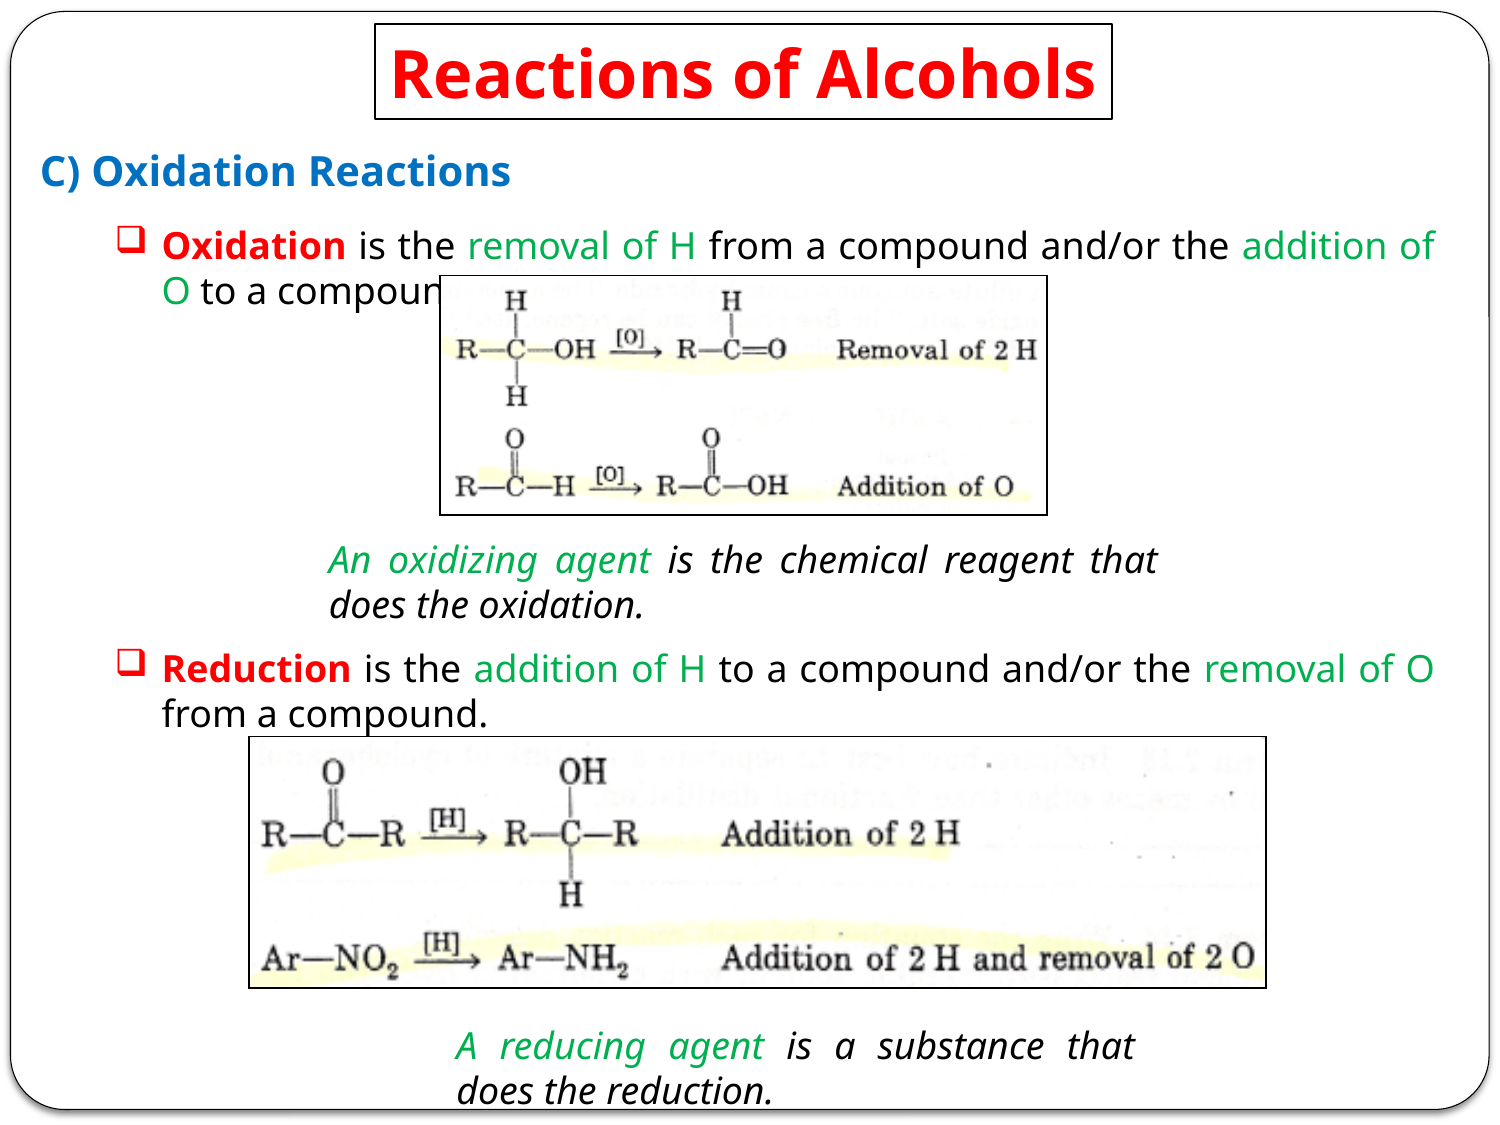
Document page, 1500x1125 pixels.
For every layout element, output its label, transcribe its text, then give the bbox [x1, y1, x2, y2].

text_box Reactions of Alcohols [374, 23, 1113, 120]
picture [440, 276, 1047, 515]
text_box Oxidation is the removal of H from a compound and/or the addition of O to a compound. [99, 214, 1450, 320]
text_box Reduction is the addition of H to a compound and/or the removal of O from a compound. [99, 637, 1450, 743]
text_box C) Oxidation Reactions [24, 137, 1390, 203]
text_box An oxidizing agent is the chemical reagent that does the oxidation. [313, 528, 1174, 634]
picture [249, 737, 1266, 988]
text_box A reducing agent is a substance that does the reduction. [441, 1014, 1150, 1120]
